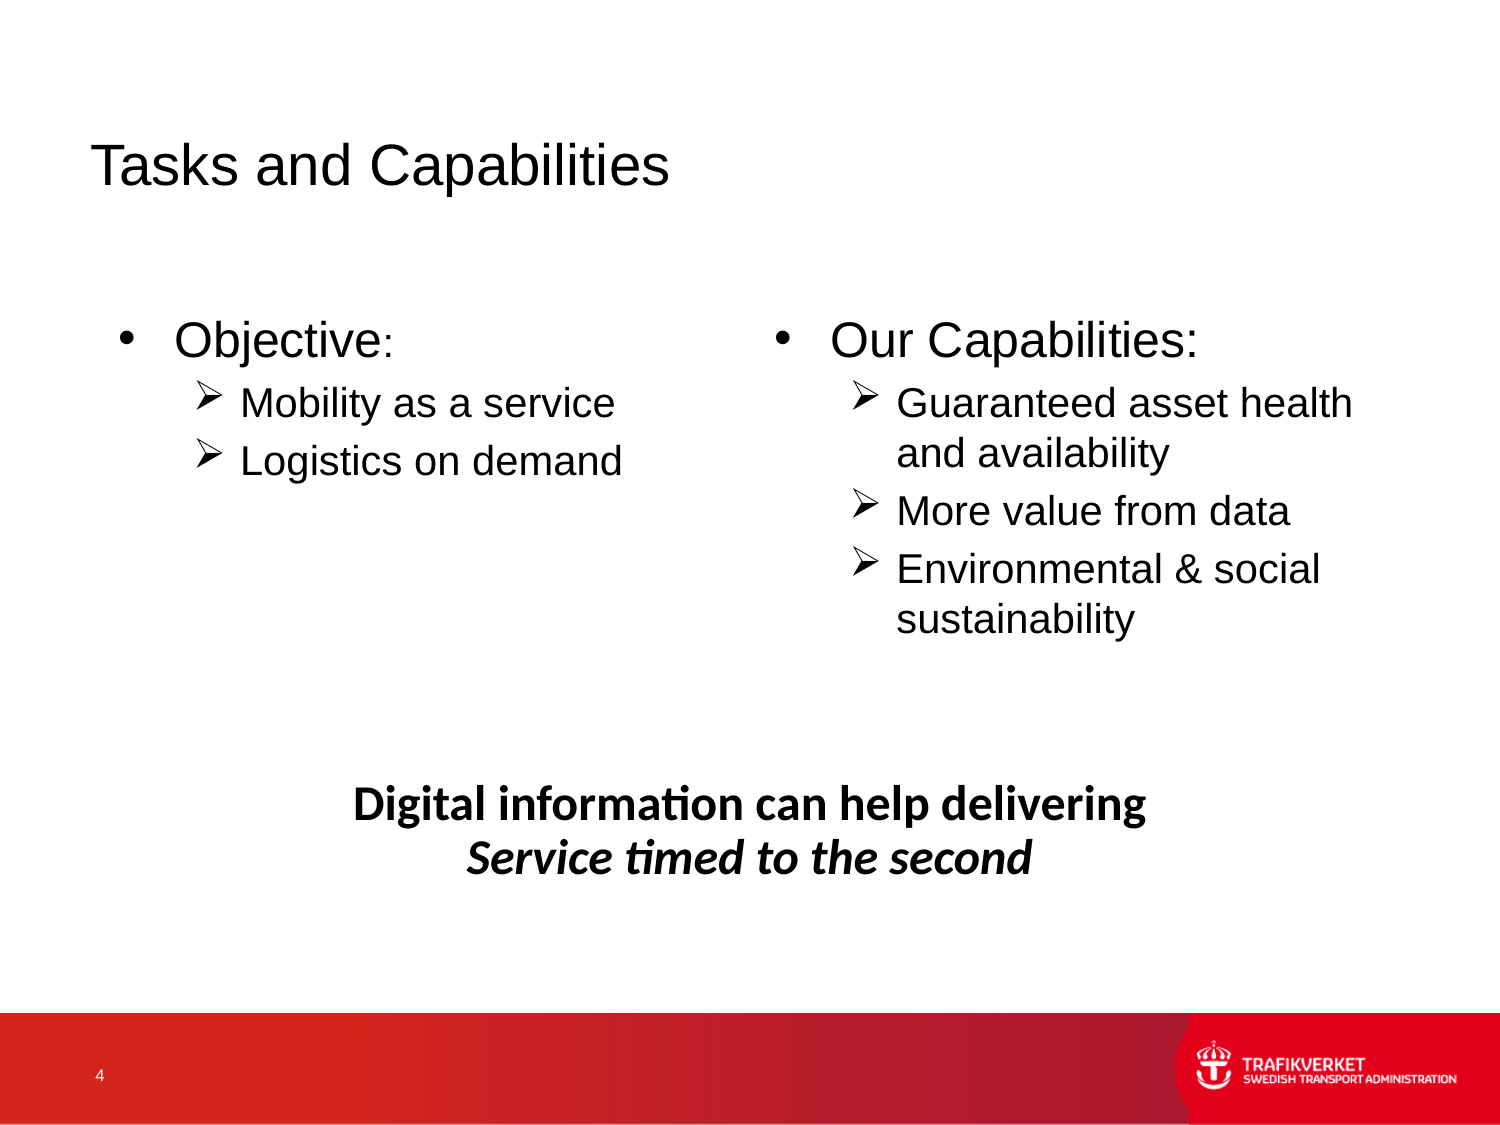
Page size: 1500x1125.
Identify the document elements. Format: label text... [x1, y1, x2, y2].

title Tasks and Capabilities [75, 67, 1425, 256]
list Our Capabilities: Guaranteed asset health and availability More value from data Environmental & social sustainability [759, 299, 1397, 1014]
picture [0, 1013, 1500, 1125]
list Objective: Mobility as a service Logistics on demand [103, 299, 741, 1014]
text_box Digital information can help delivering Service timed to the second [271, 722, 1229, 940]
